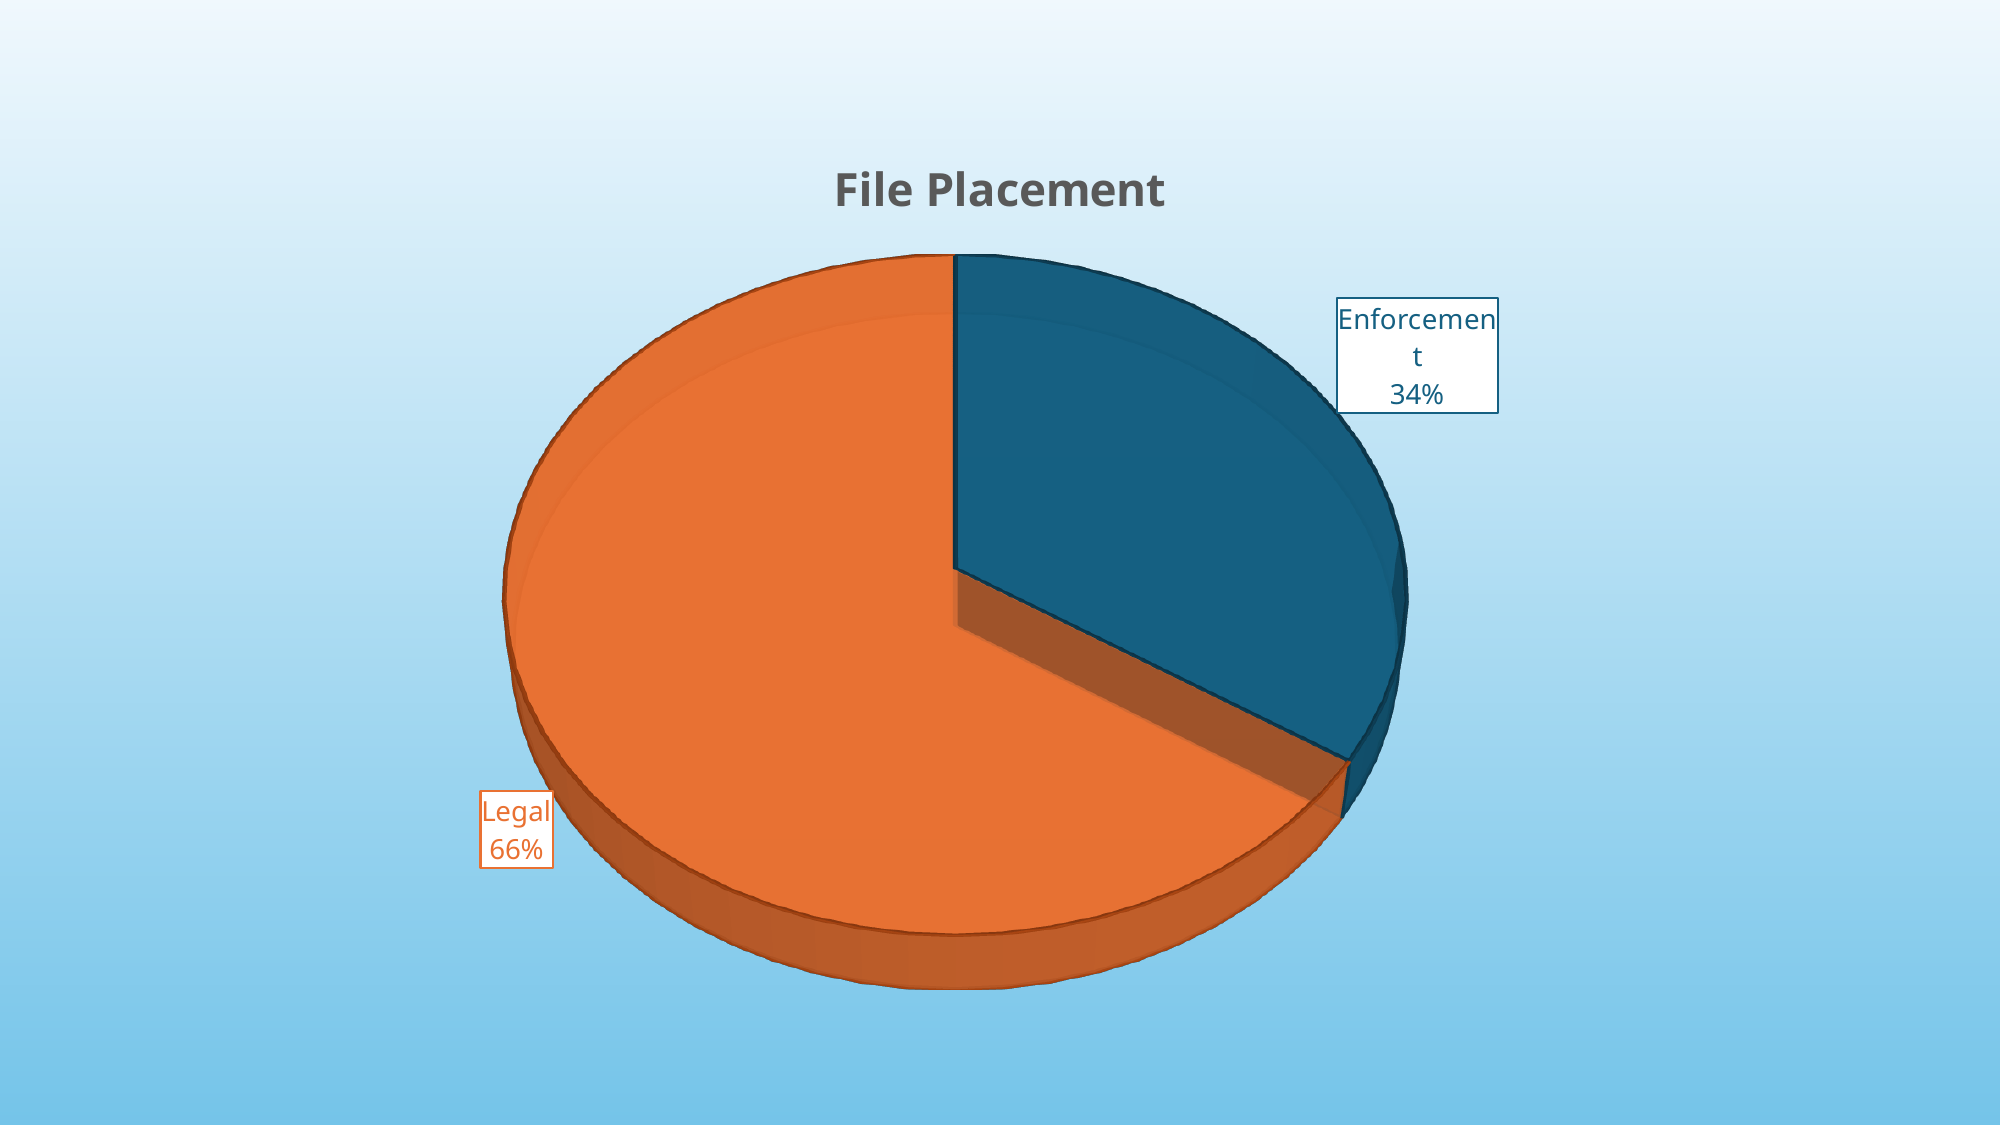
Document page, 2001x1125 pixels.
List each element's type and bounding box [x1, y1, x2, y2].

chart [332, 117, 1668, 1008]
